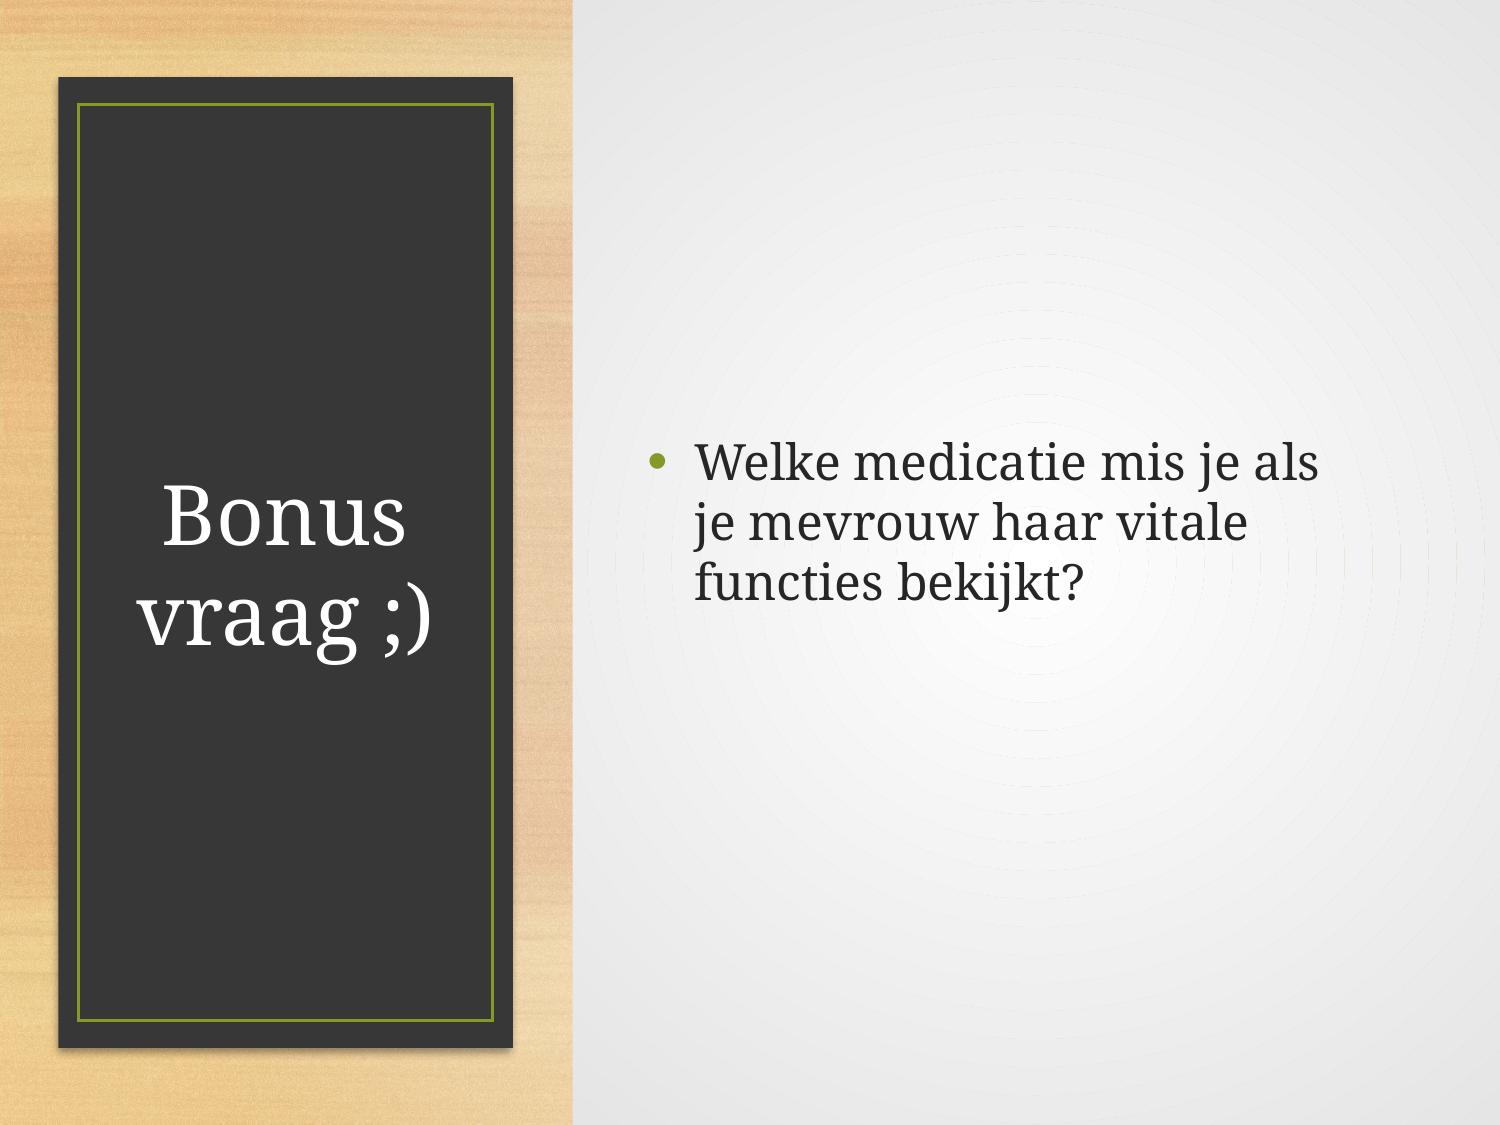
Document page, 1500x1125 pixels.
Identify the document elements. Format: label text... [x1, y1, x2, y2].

title Bonus vraag ;) [117, 156, 454, 968]
list Welke medicatie mis je als je mevrouw haar vitale functies bekijkt? [632, 77, 1365, 964]
text_box [0, 0, 571, 1125]
text_box [571, 0, 1500, 1125]
text_box [78, 103, 493, 1021]
text_box [57, 76, 514, 1049]
